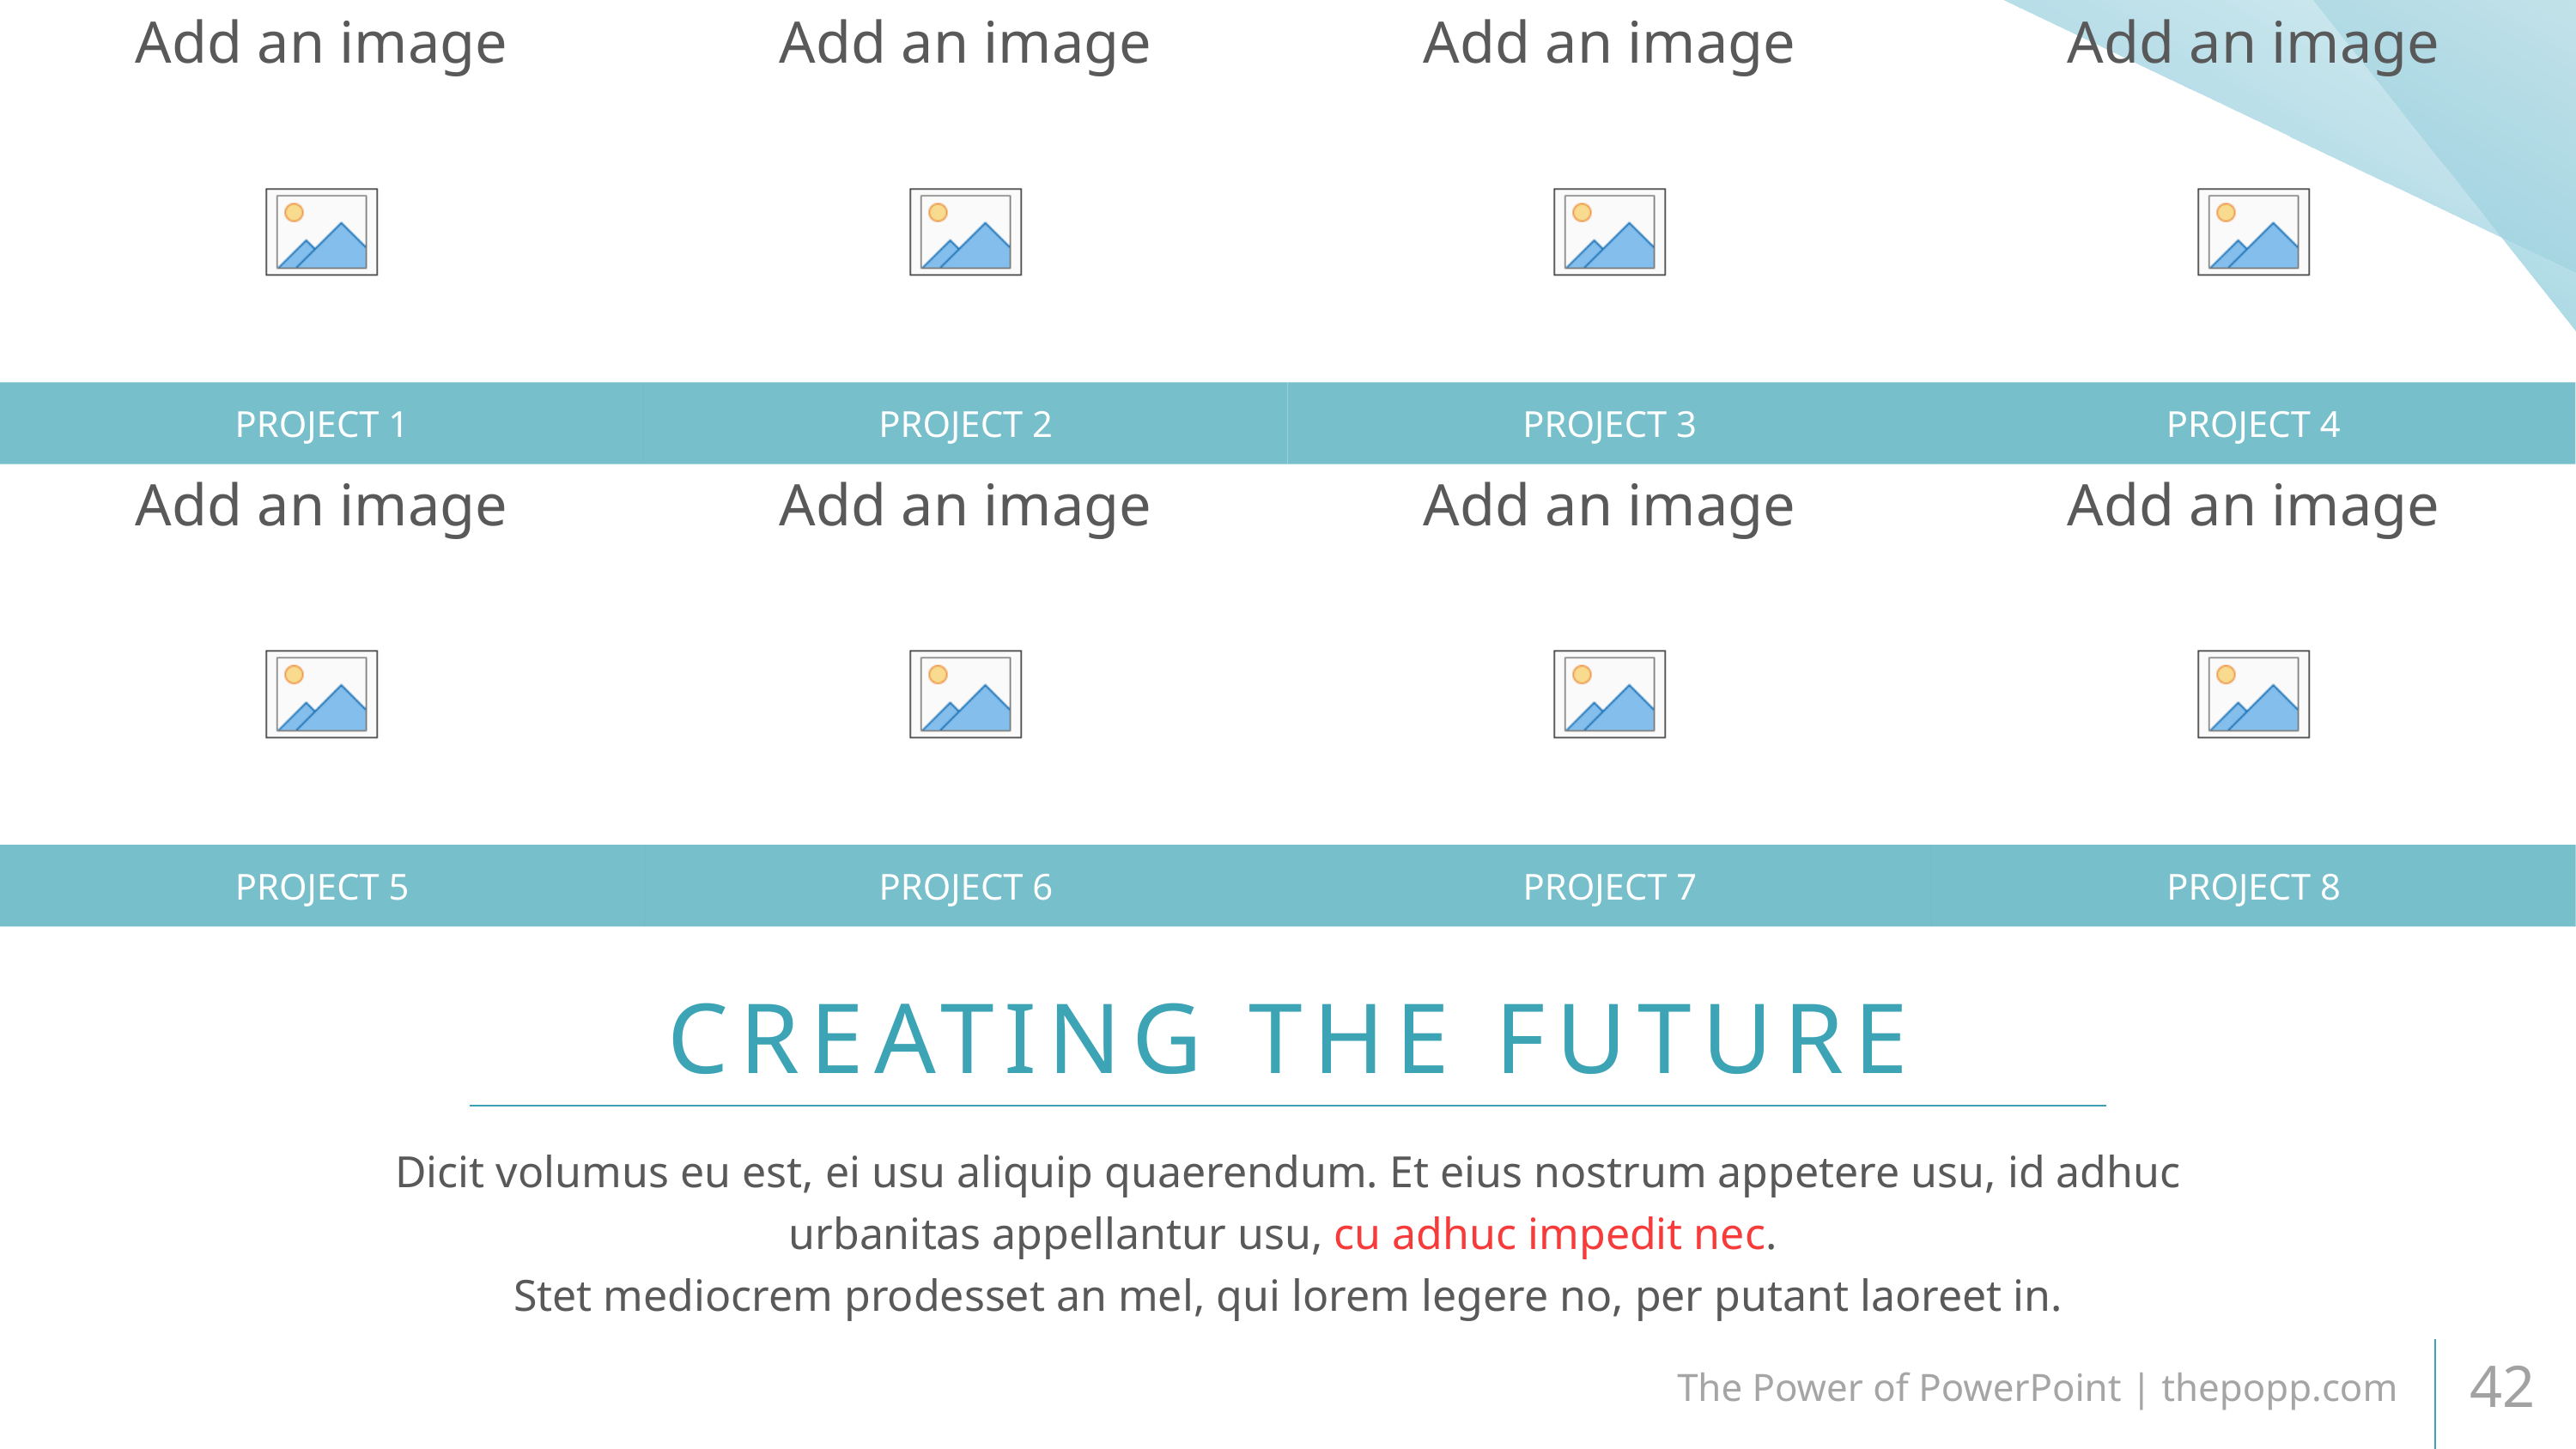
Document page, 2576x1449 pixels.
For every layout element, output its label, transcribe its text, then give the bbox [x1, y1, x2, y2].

picture [0, 0, 2576, 928]
list CREATING THE FUTURE [400, 936, 2178, 1105]
list Dicit volumus eu est, ei usu aliquip quaerendum. Et eius nostrum appetere usu, id adhuc urbanitas appellantur usu, cu adhuc impedit nec. Stet mediocrem prodesset an mel, qui lorem legere no, per putant laoreet in. [295, 1123, 2282, 1340]
slide_number 42 [2446, 1350, 2575, 1428]
footer The Power of PowerPoint | thepopp.com [1326, 1350, 2421, 1428]
